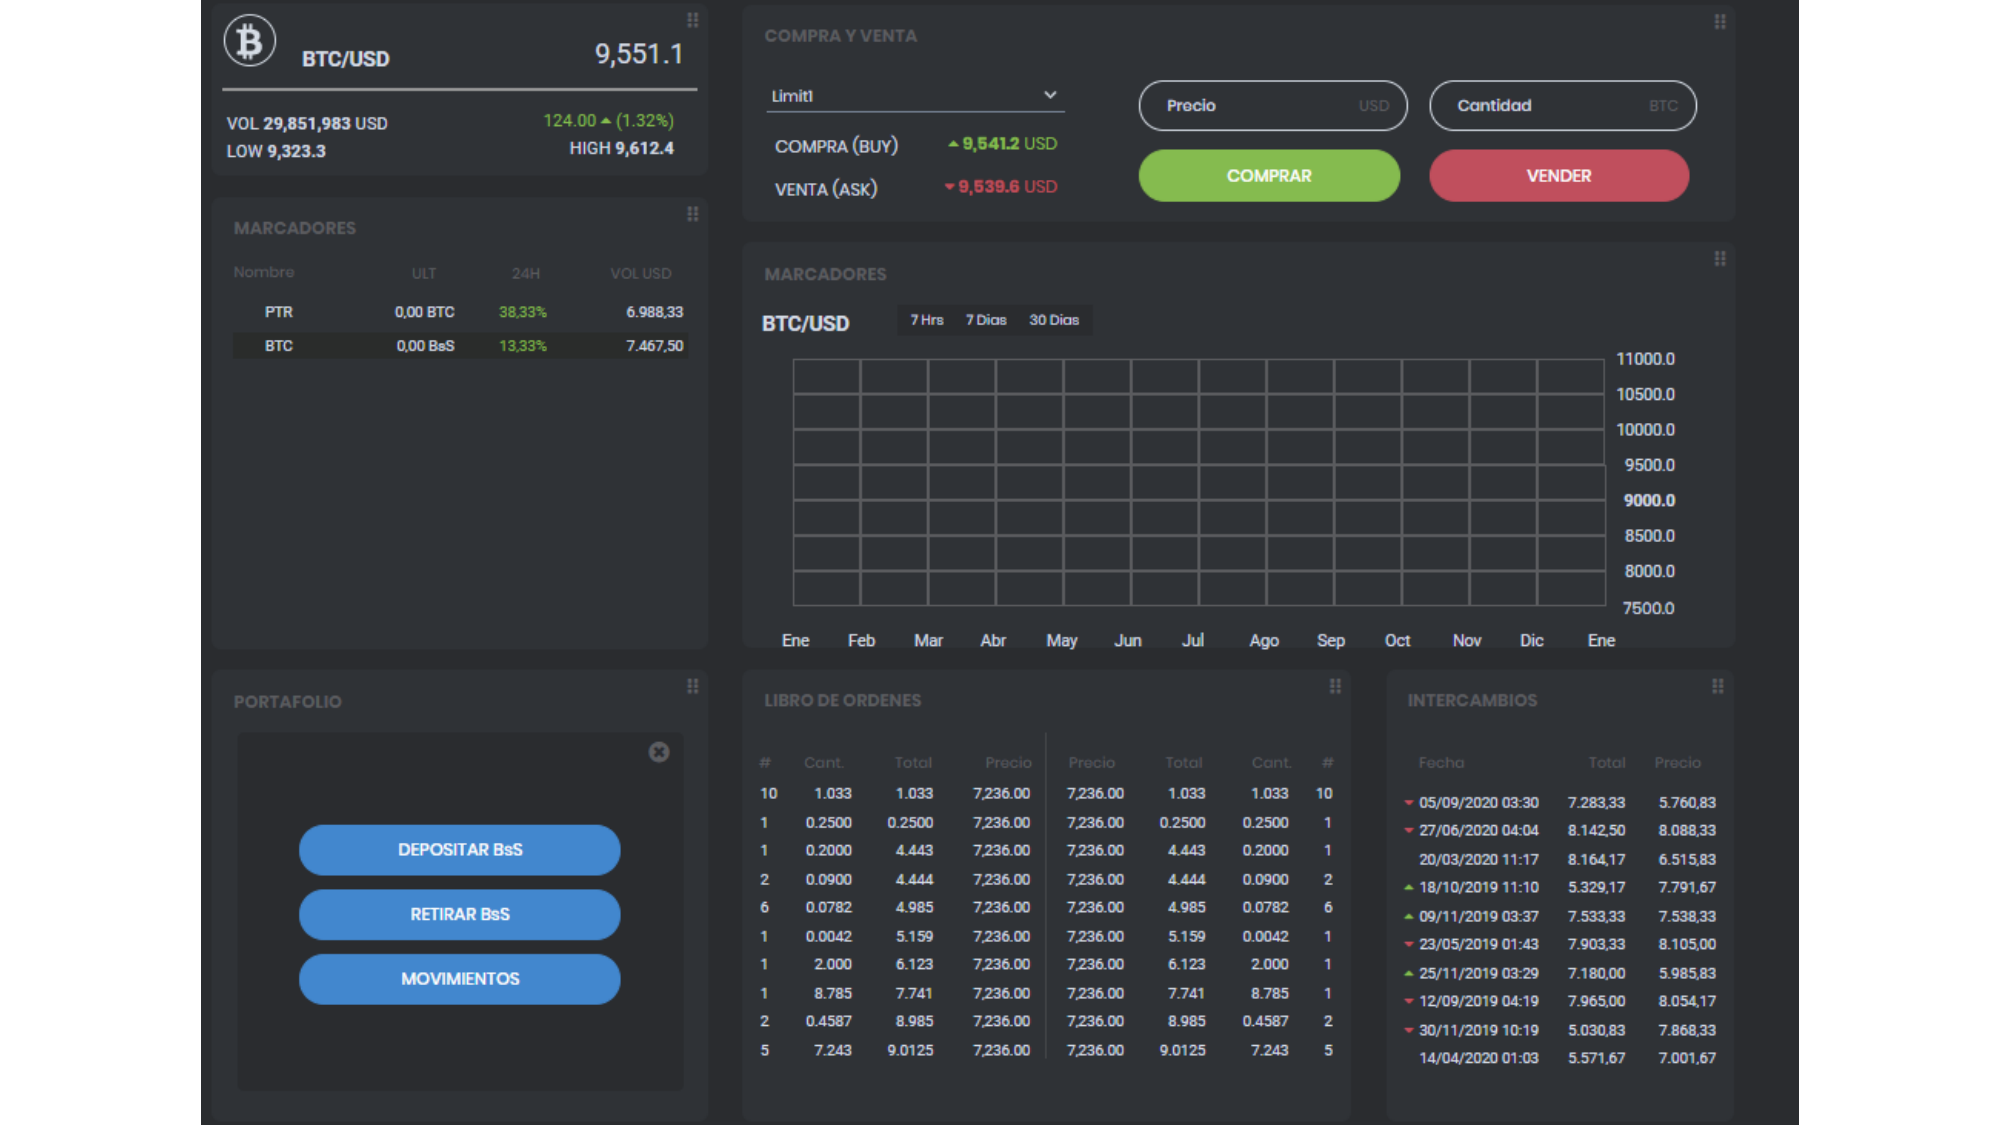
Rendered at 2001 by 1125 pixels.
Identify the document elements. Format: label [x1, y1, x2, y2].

picture [201, 0, 1799, 1125]
